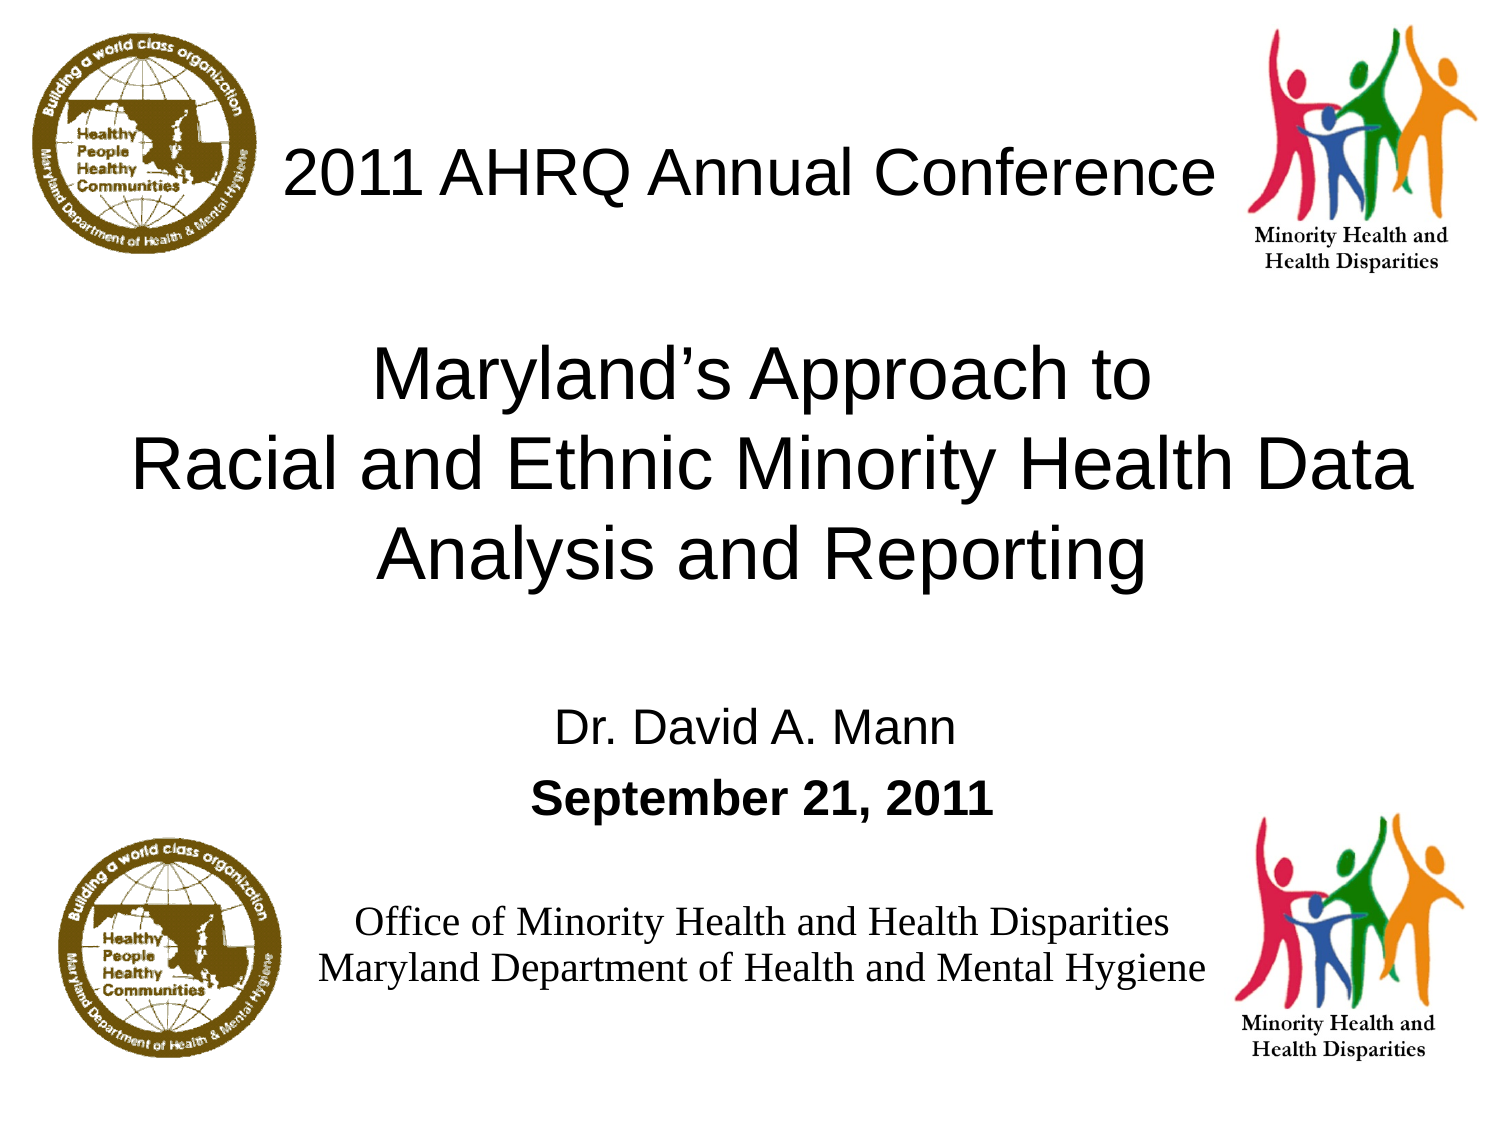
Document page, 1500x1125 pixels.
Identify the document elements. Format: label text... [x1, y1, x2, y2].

picture [49, 828, 288, 1063]
slide_number 1 [1074, 1024, 1425, 1103]
picture [24, 24, 263, 259]
picture [1224, 812, 1470, 1063]
subtitle Maryland’s Approach to Racial and Ethnic Minority Health Data Analysis and Reporting Dr. David A. Mann September 21, 2011 Office of Minority Health and Health Disparities Maryland Department of Health and Mental Hygiene [24, 287, 1500, 625]
title 2011 AHRQ Annual Conference [50, 75, 1450, 263]
picture [1237, 24, 1483, 275]
